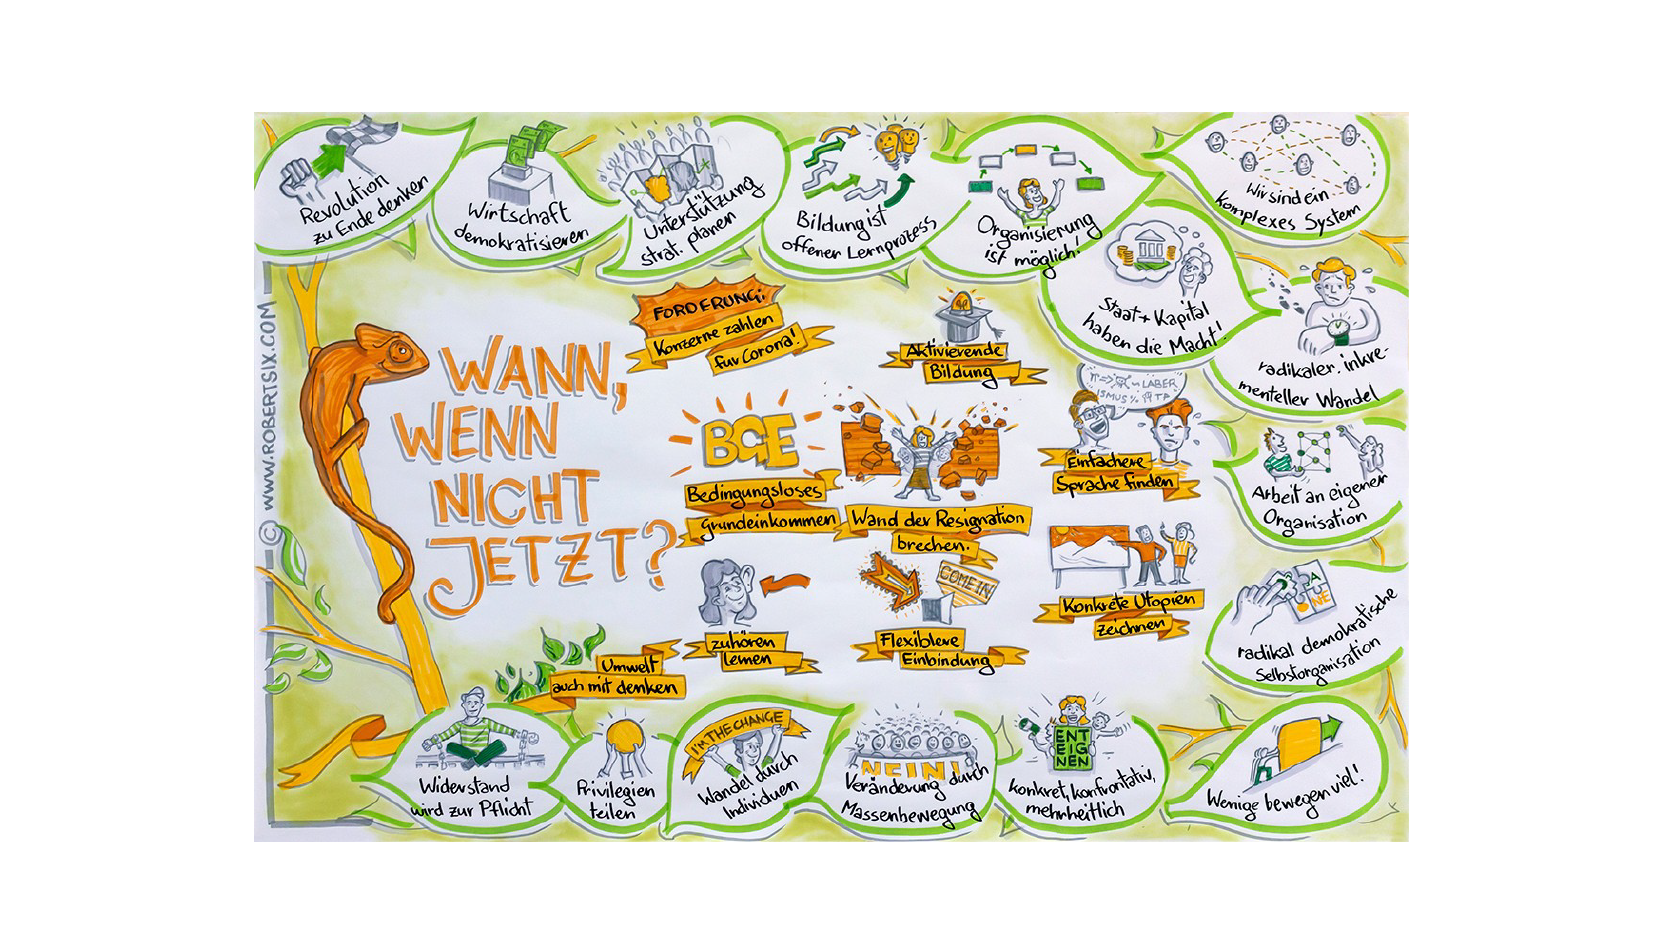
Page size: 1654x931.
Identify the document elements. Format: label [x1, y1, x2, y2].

picture [254, 112, 1410, 842]
